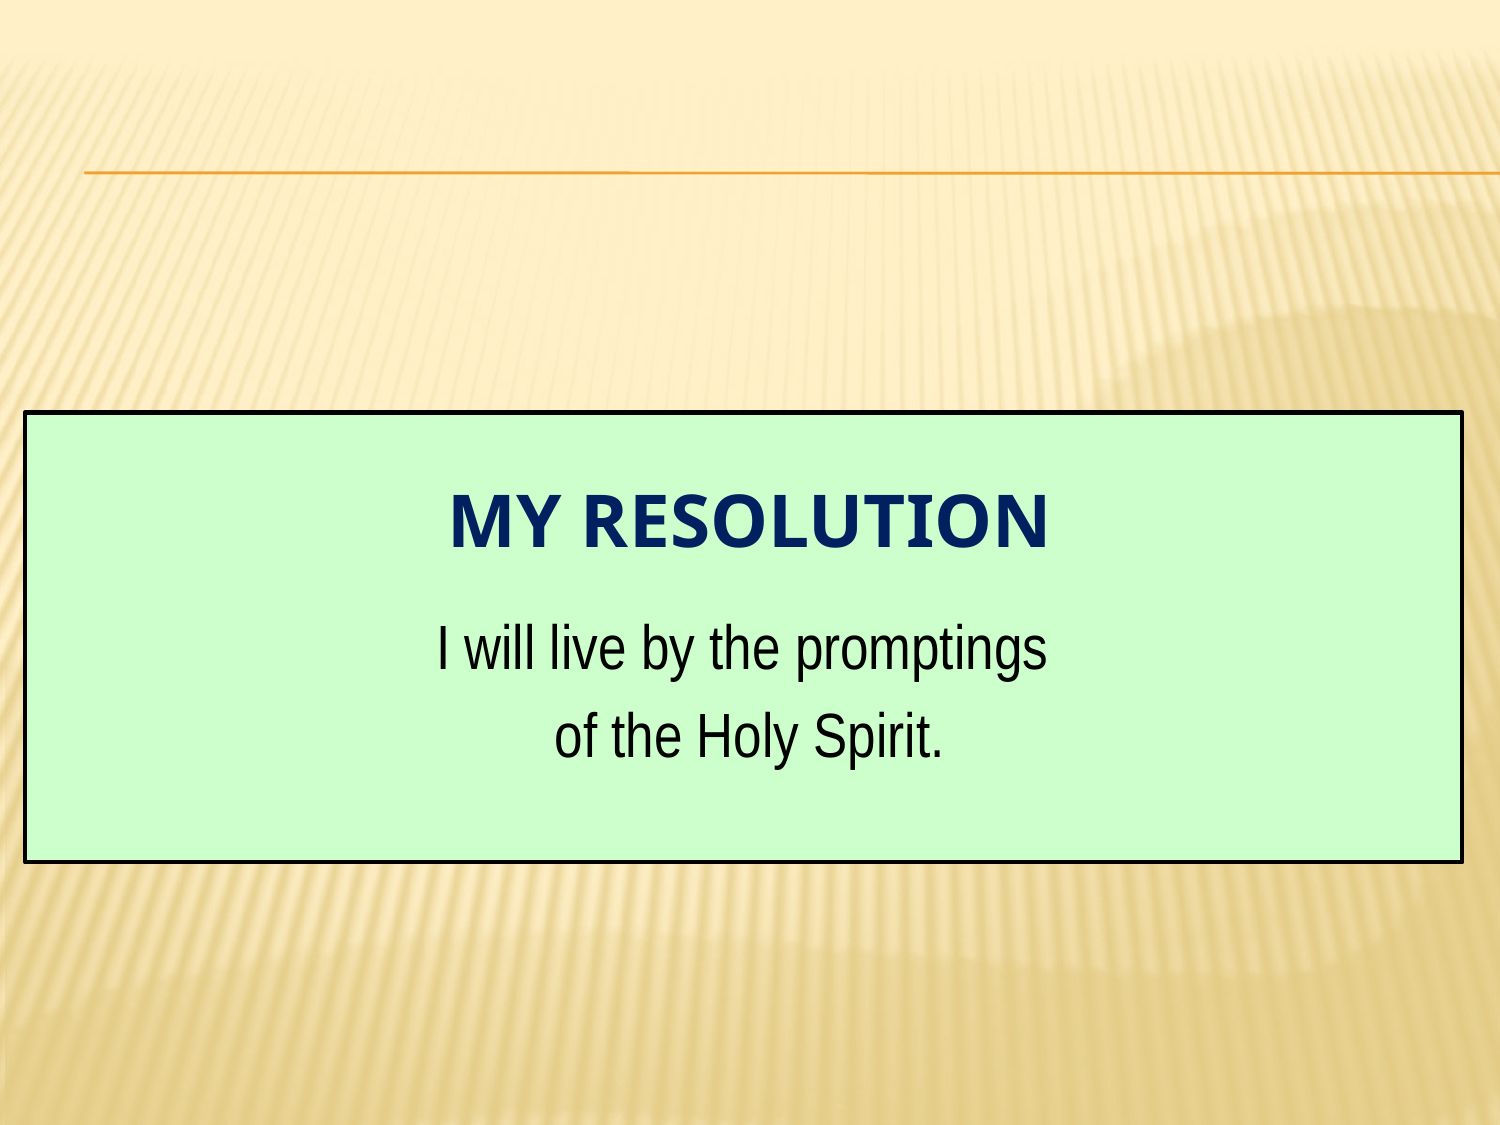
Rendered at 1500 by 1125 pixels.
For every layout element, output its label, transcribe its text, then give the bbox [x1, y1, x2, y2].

text_box [23, 410, 1464, 437]
title My Resolution [0, 437, 1500, 600]
list I will live by the promptings of the Holy Spirit. [150, 600, 1350, 813]
text_box [23, 600, 1464, 864]
